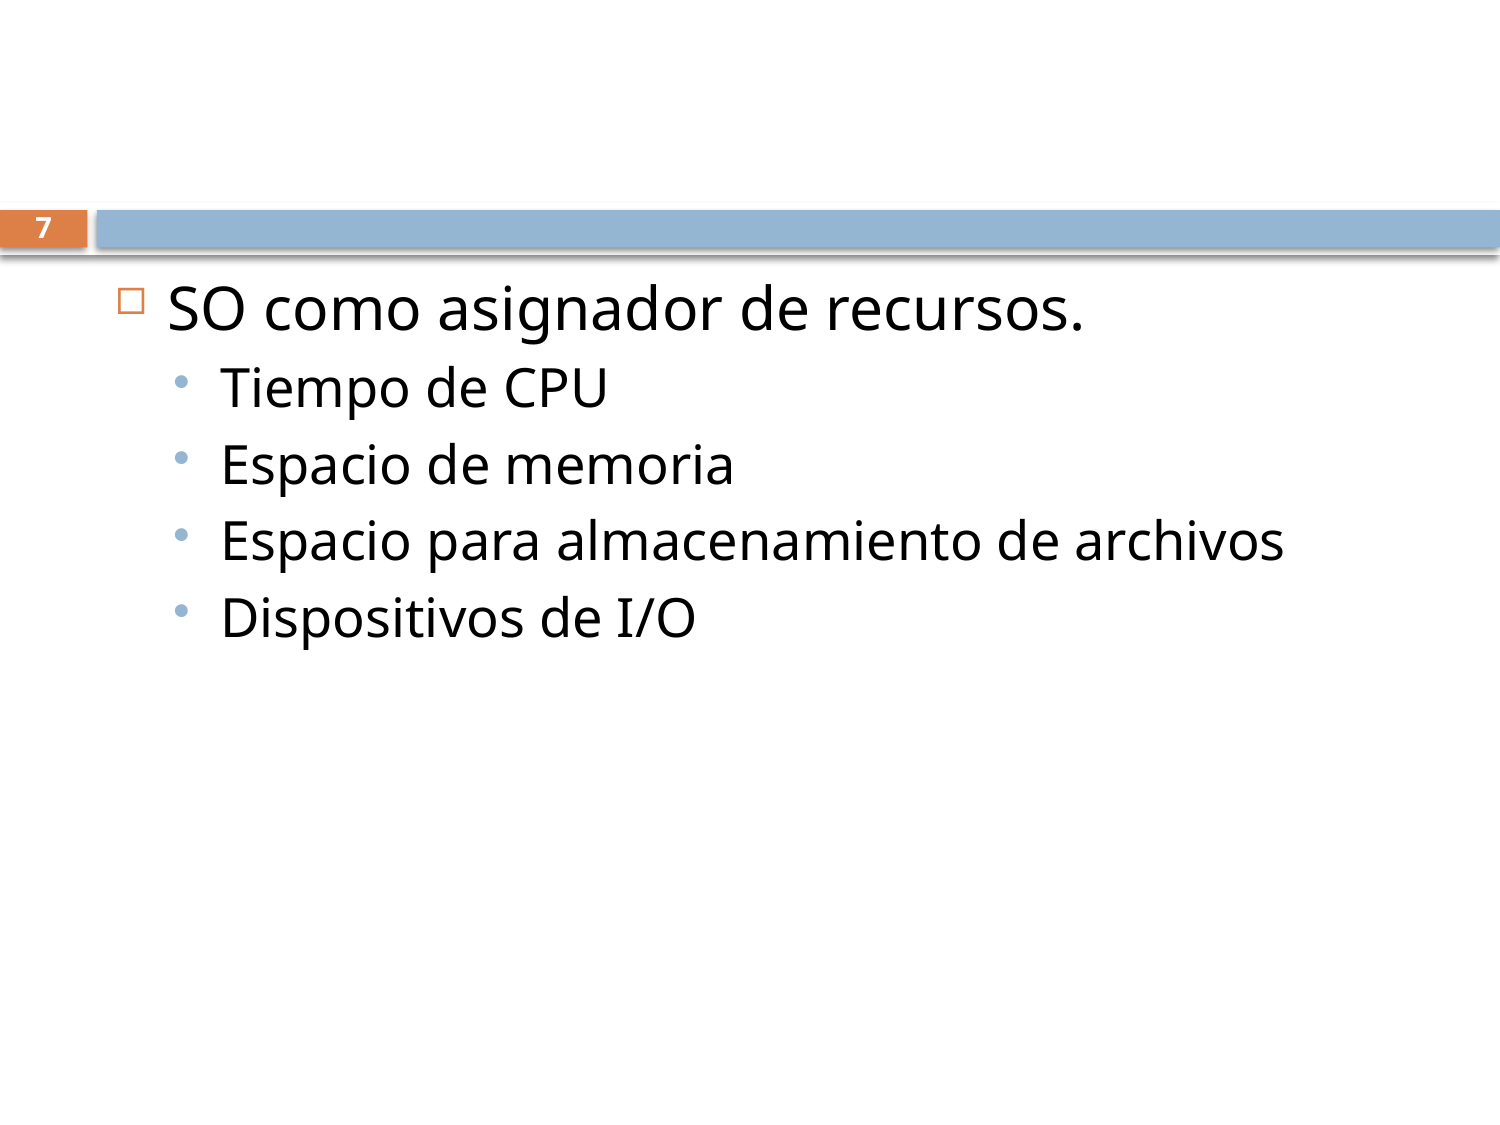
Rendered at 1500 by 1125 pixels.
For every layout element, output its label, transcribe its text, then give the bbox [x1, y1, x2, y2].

list SO como asignador de recursos. Tiempo de CPU Espacio de memoria Espacio para almacenamiento de archivos Dispositivos de I/O [100, 262, 1438, 1000]
slide_number 7 [0, 208, 88, 249]
